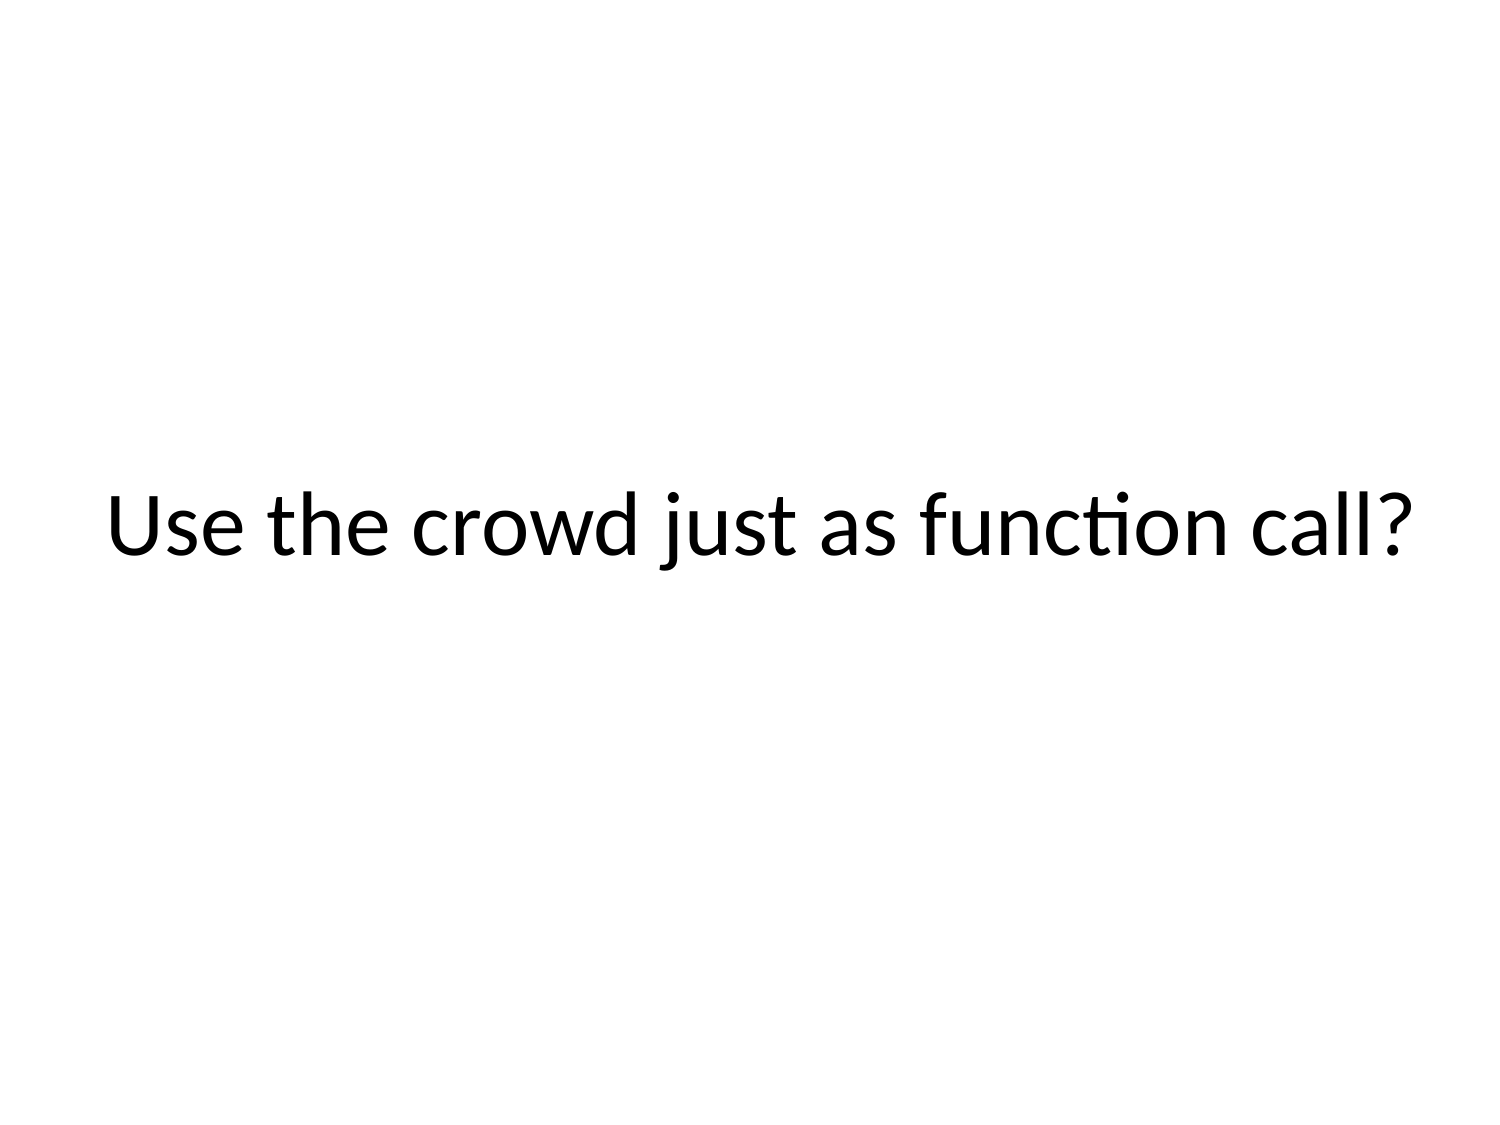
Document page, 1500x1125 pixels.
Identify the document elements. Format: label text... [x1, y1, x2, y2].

title Use the crowd just as function call? [87, 425, 1438, 613]
